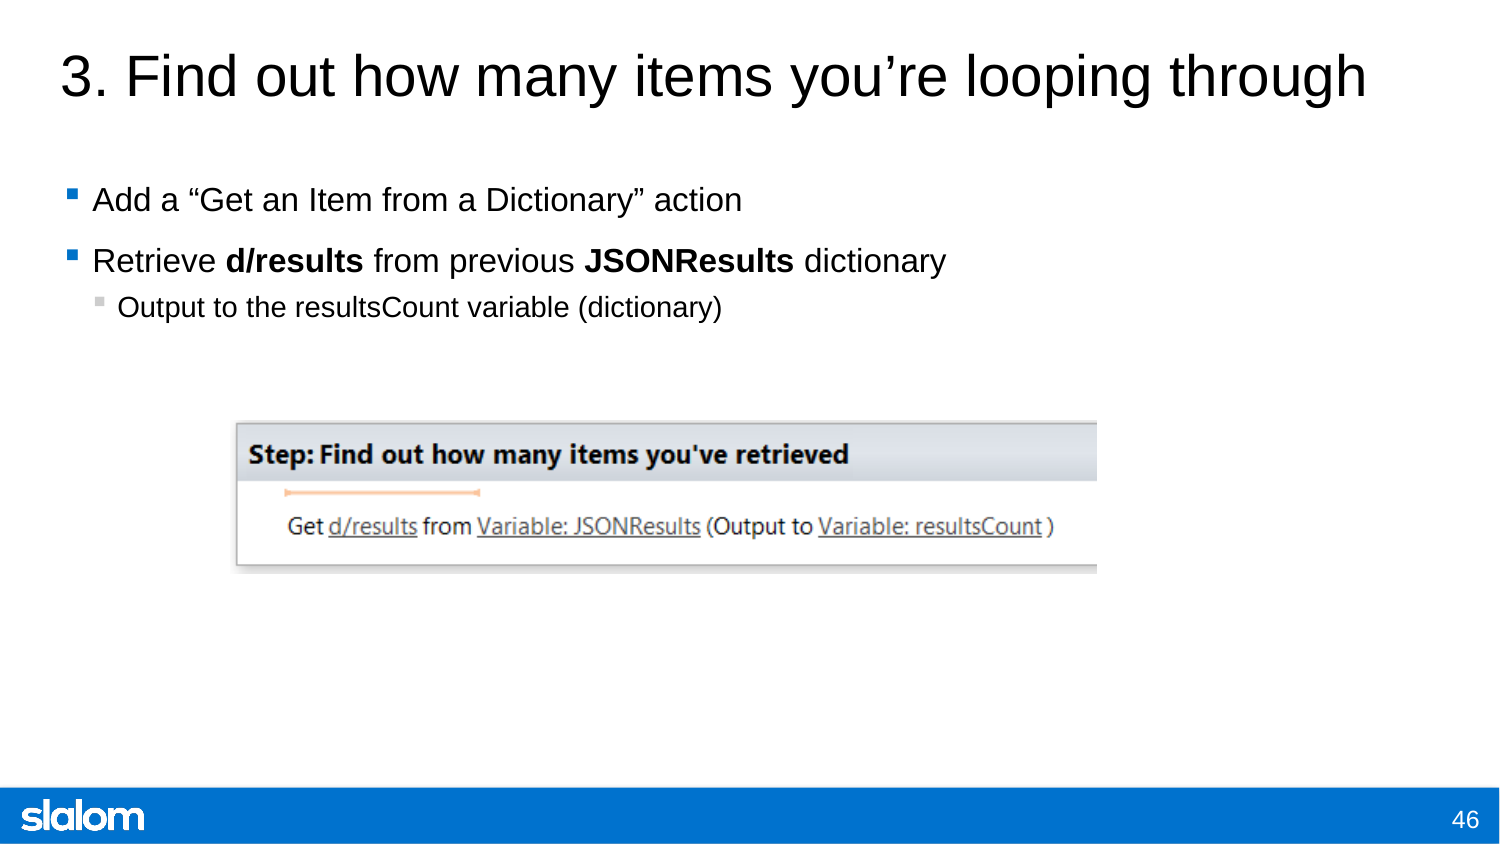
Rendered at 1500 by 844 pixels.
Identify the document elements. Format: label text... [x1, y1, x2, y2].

picture [21, 799, 144, 831]
list Add a “Get an Item from a Dictionary” action Retrieve d/results from previous JSONResults dictionary Output to the resultsCount variable (dictionary) [64, 175, 1436, 333]
picture [230, 419, 1097, 574]
title 3. Find out how many items you’re looping through [38, 34, 1463, 118]
slide_number 46 [1144, 806, 1495, 831]
